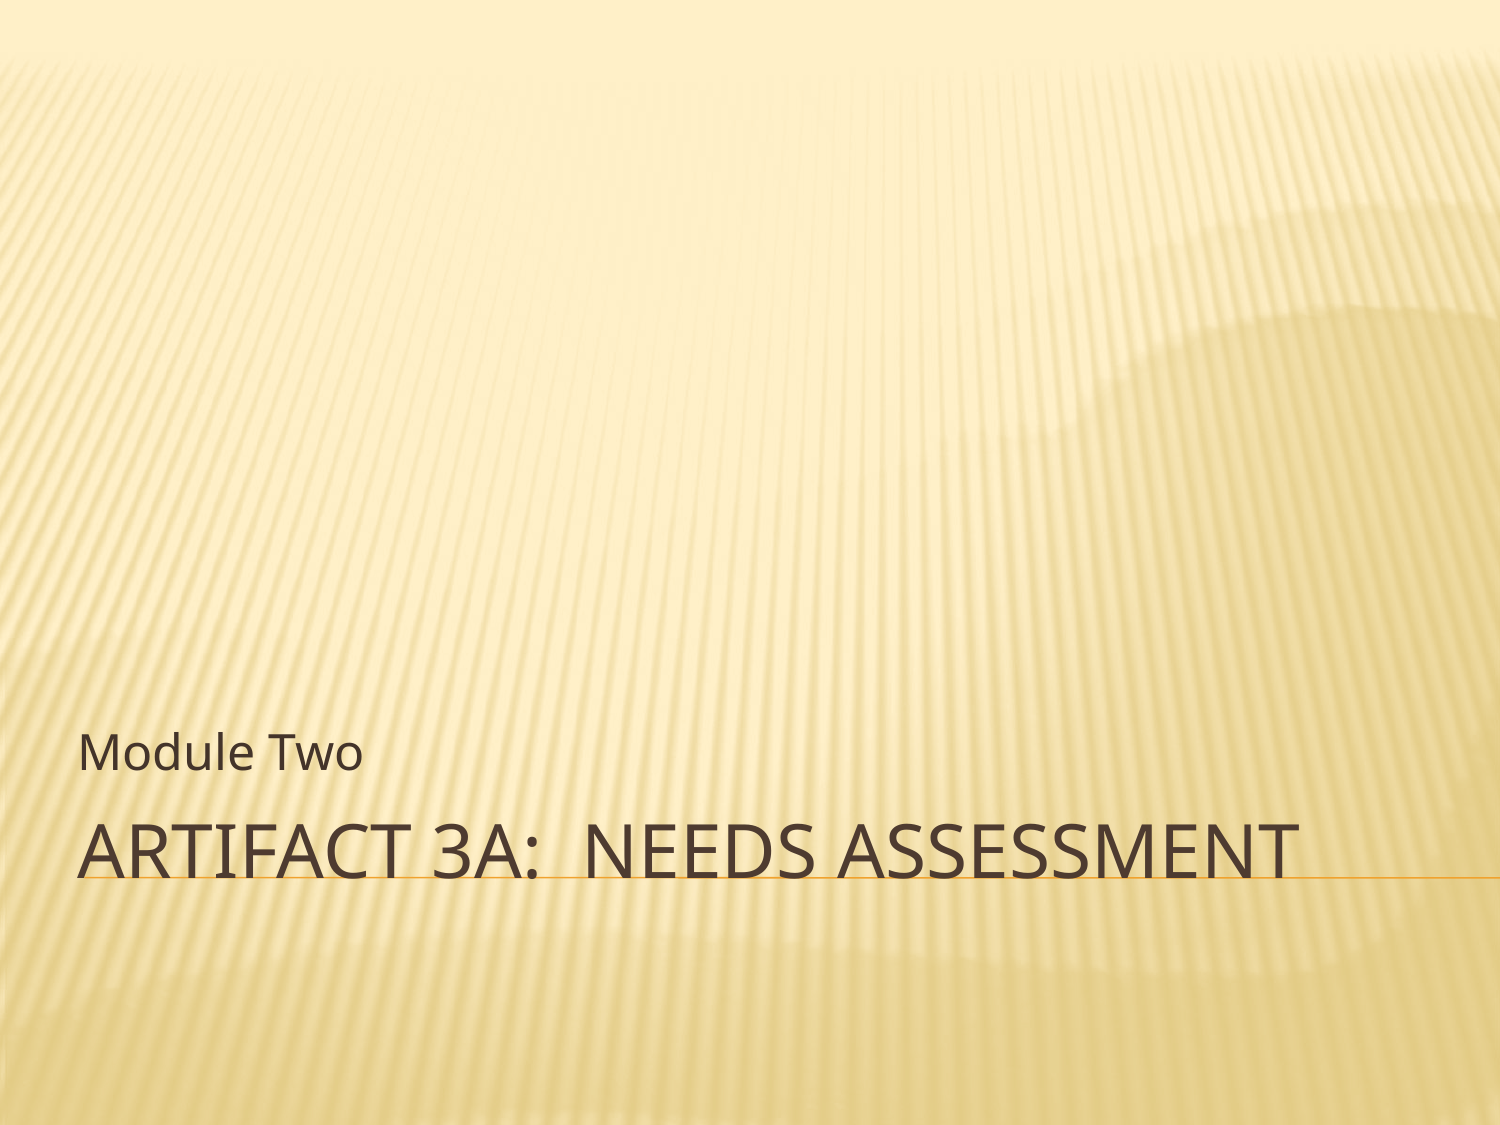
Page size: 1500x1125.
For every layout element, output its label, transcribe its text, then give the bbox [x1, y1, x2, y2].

subtitle Module Two [62, 637, 1450, 788]
title Artifact 3A: Needs Assessment [62, 796, 1450, 997]
